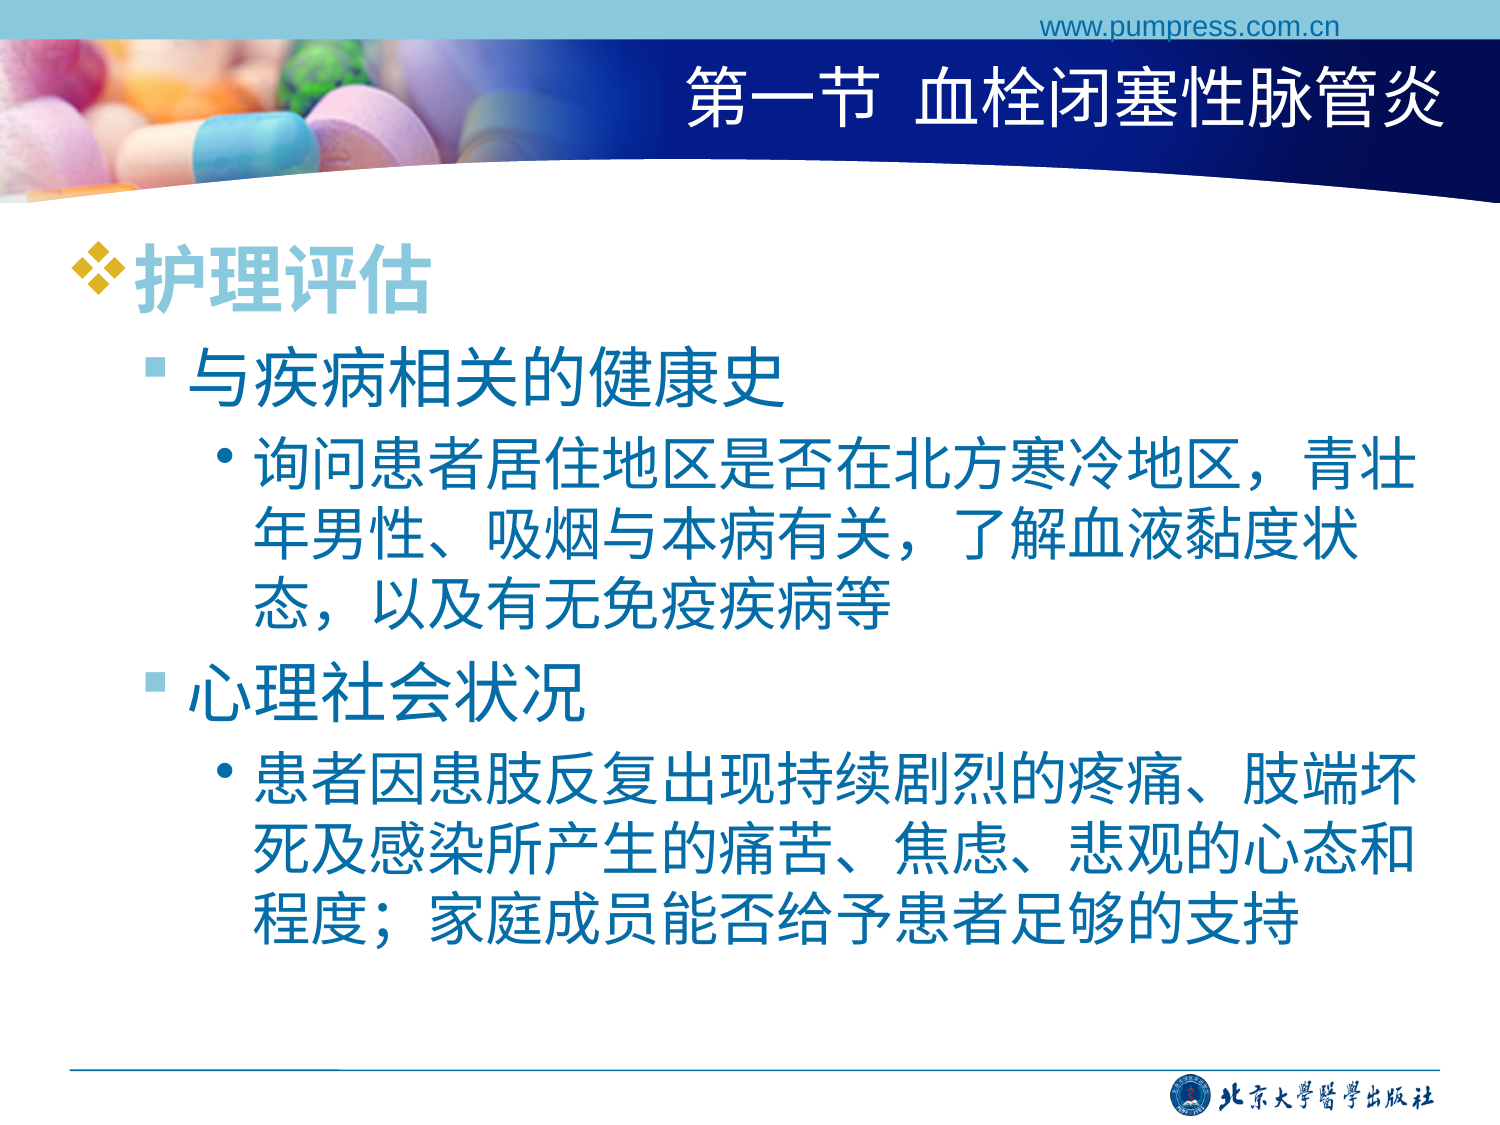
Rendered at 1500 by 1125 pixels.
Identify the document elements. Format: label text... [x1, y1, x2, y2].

picture [0, 40, 1500, 203]
title 第一节 血栓闭塞性脉管炎 [137, 49, 1463, 143]
list 护理评估 与疾病相关的健康史 询问患者居住地区是否在北方寒冷地区，青壮年男性、吸烟与本病有关，了解血液黏度状态，以及有无免疫疾病等 心理社会状况 患者因患肢反复出现持续剧烈的疼痛、肢端坏死及感染所产生的痛苦、焦虑、悲观的心态和程度；家庭成员能否给予患者足够的支持 [49, 224, 1463, 1026]
slide_number www.pumpress.com.cn [1025, 0, 1463, 38]
picture [1170, 1074, 1436, 1118]
